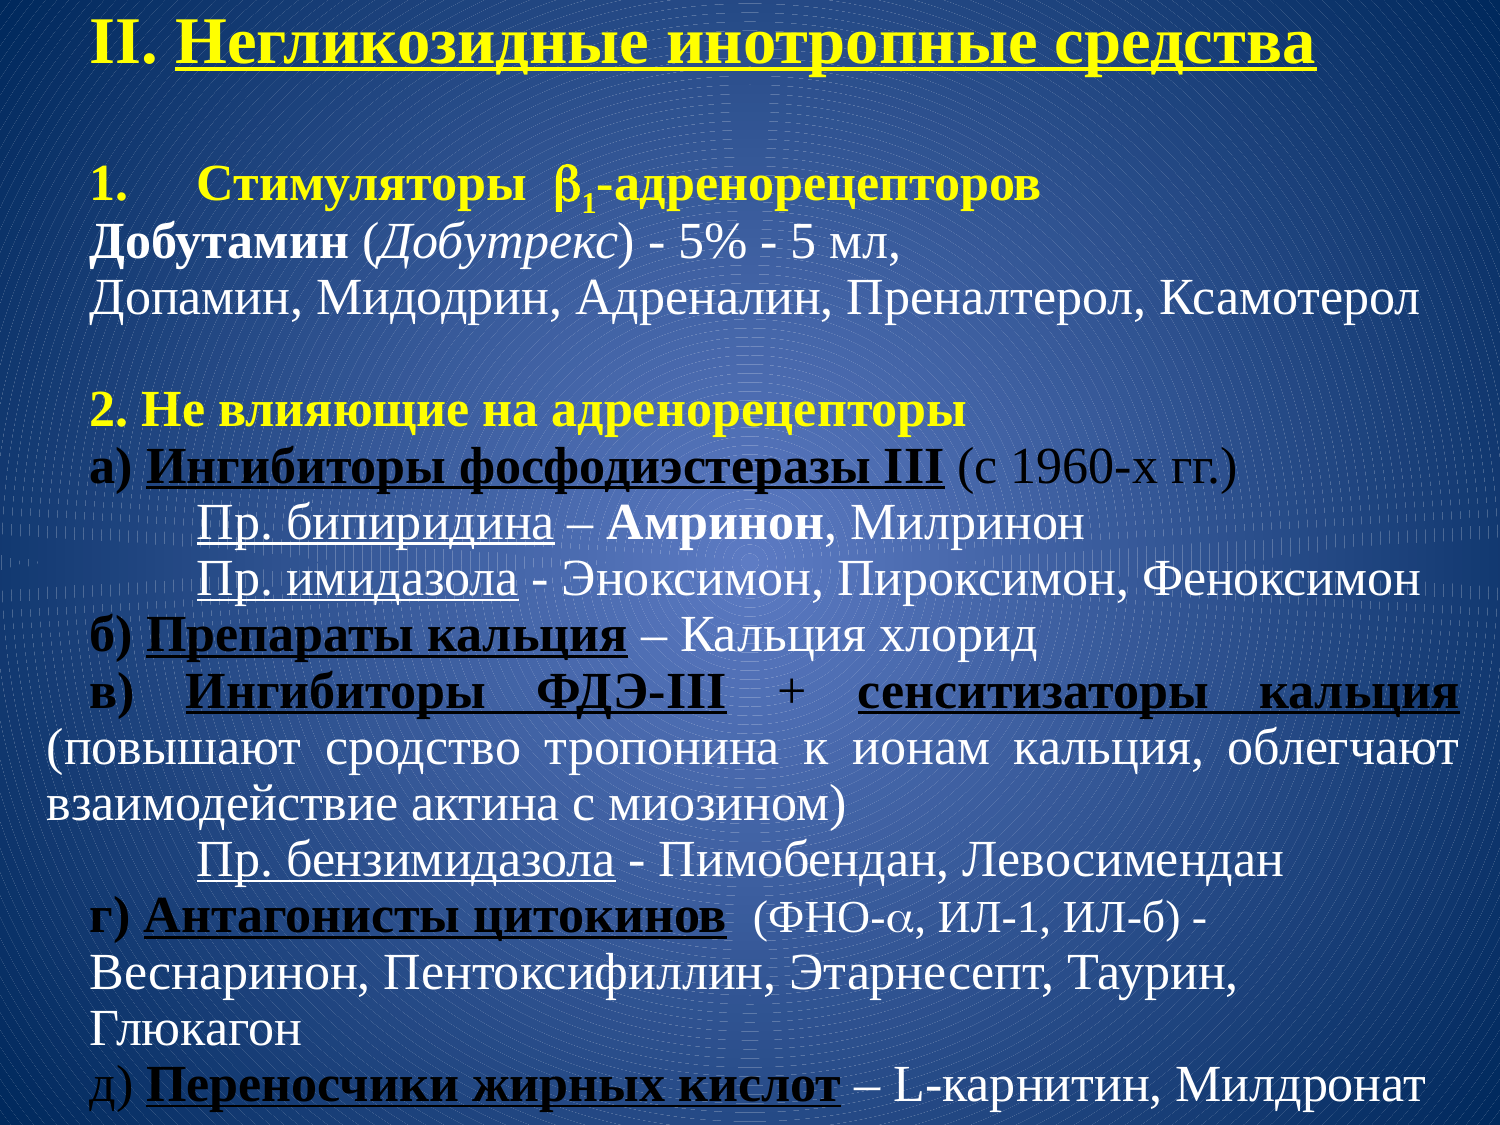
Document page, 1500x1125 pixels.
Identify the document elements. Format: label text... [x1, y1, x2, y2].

text_box II. Негликозидные инотропные средства 1. Стимуляторы 1-адренорецепторов Добутамин (Добутрекс) - 5% - 5 мл, Допамин, Мидодрин, Адреналин, Преналтерол, Ксамотерол 2. Не влияющие на адренорецепторы a) Ингибиторы фосфодиэстеразы III (с 1960-х гг.) Пр. бипиридина – Амринон, Милринон Пр. имидазола - Эноксимон, Пироксимон, Феноксимон б) Препараты кальция – Кальция хлорид в) Ингибиторы ФДЭ-III + сенситизаторы кальция (повышают сродство тропонина к ионам кальция, облегчают взаимодействие актина с миозином) Пр. бензимидазола - Пимобендан, Левосимендан г) Антагонисты цитокинов (ФНО-, ИЛ-1, ИЛ-б) - Веснаринон, Пентоксифиллин, Этарнесепт, Таурин, Глюкагон д) Переносчики жирных кислот – L-карнитин, Милдронат [0, 0, 1475, 1121]
